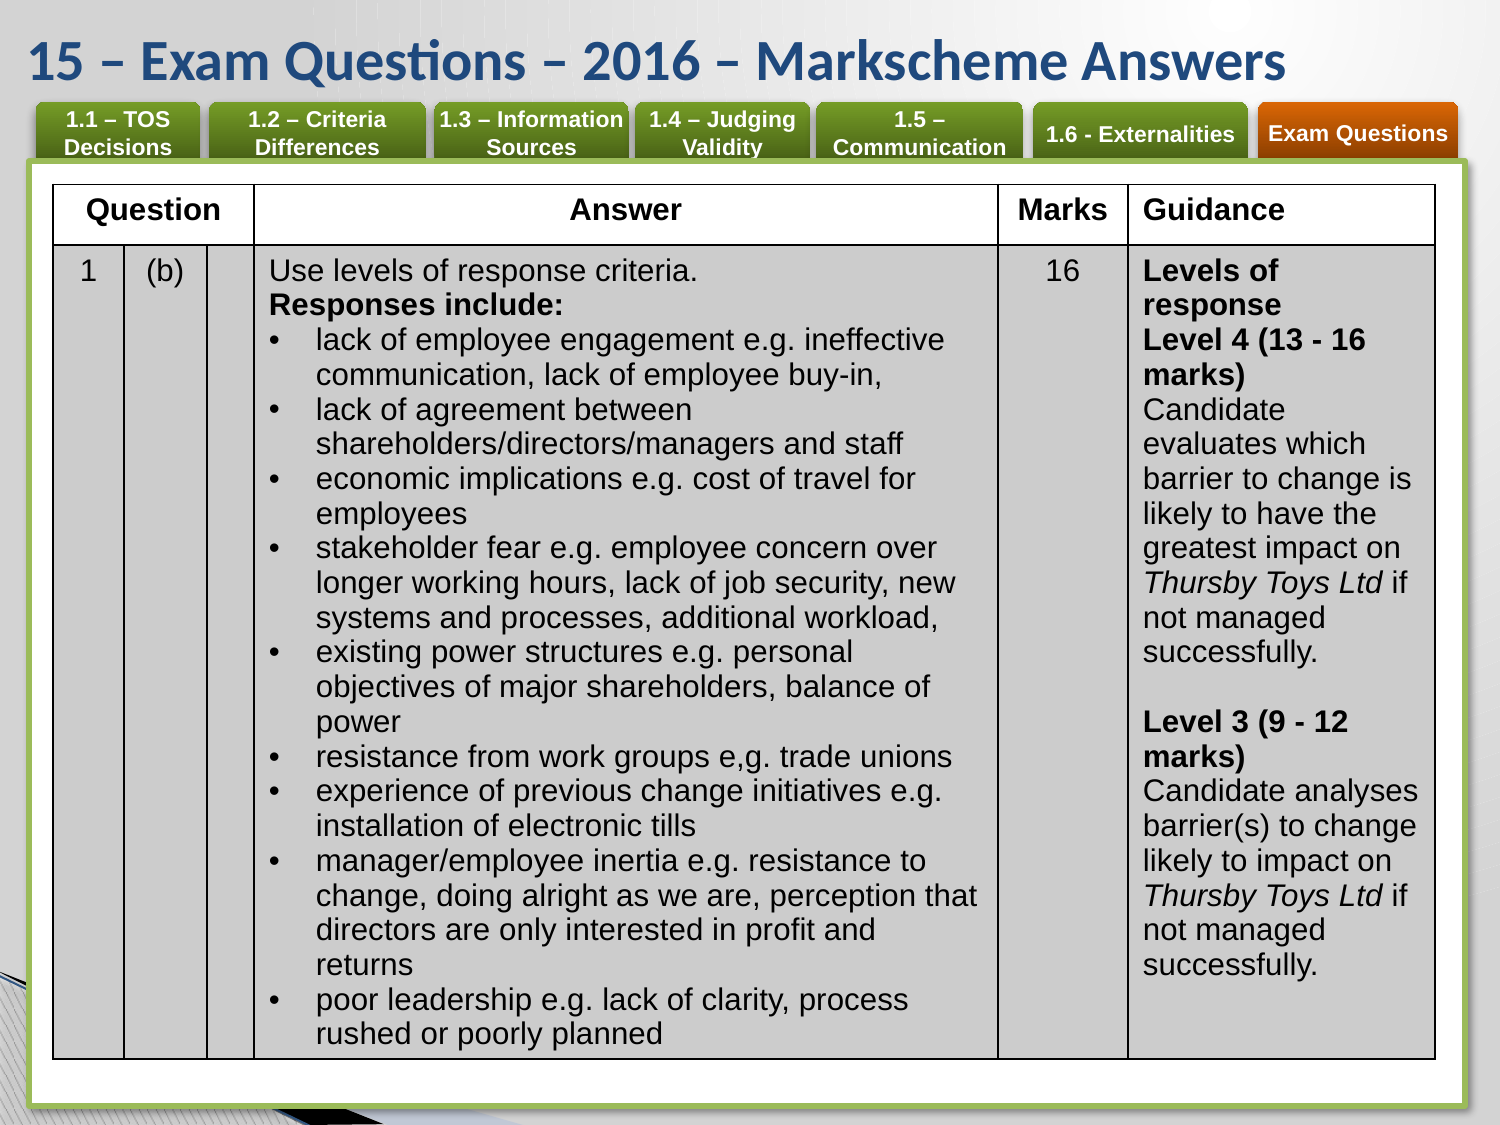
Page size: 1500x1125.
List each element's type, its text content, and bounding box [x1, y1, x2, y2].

table_cell [208, 246, 253, 1058]
table_cell (b) [125, 246, 206, 1058]
table_header Guidance [1129, 185, 1434, 244]
table_header Marks [999, 185, 1127, 244]
table_cell 1 [54, 246, 123, 1058]
table_header Question [54, 185, 253, 244]
table_cell 16 [999, 246, 1127, 1058]
table_cell Levels of response Level 4 (13 - 16 marks) Candidate evaluates which barrier to change is likely to have the greatest impact on Thursby Toys Ltd if not managed successfully. Level 3 (9 - 12 marks) Candidate analyses barrier(s) to change likely to impact on Thursby Toys Ltd if not managed successfully. [1129, 246, 1434, 1058]
table_cell Use levels of response criteria. Responses include: lack of employee engagement e.g. ineffective communication, lack of employee buy-in, lack of agreement between shareholders/directors/managers and staff economic implications e.g. cost of travel for employees stakeholder fear e.g. employee concern over longer working hours, lack of job security, new systems and processes, additional workload, existing power structures e.g. personal objectives of major shareholders, balance of power resistance from work groups e,g. trade unions experience of previous change initiatives e.g. installation of electronic tills manager/employee inertia e.g. resistance to change, doing alright as we are, perception that directors are only interested in profit and returns poor leadership e.g. lack of clarity, process rushed or poorly planned [255, 246, 997, 1058]
picture [281, 1114, 303, 1125]
title 15 – Exam Questions – 2016 – Markscheme Answers [11, 11, 1465, 102]
table_header Answer [255, 185, 997, 244]
